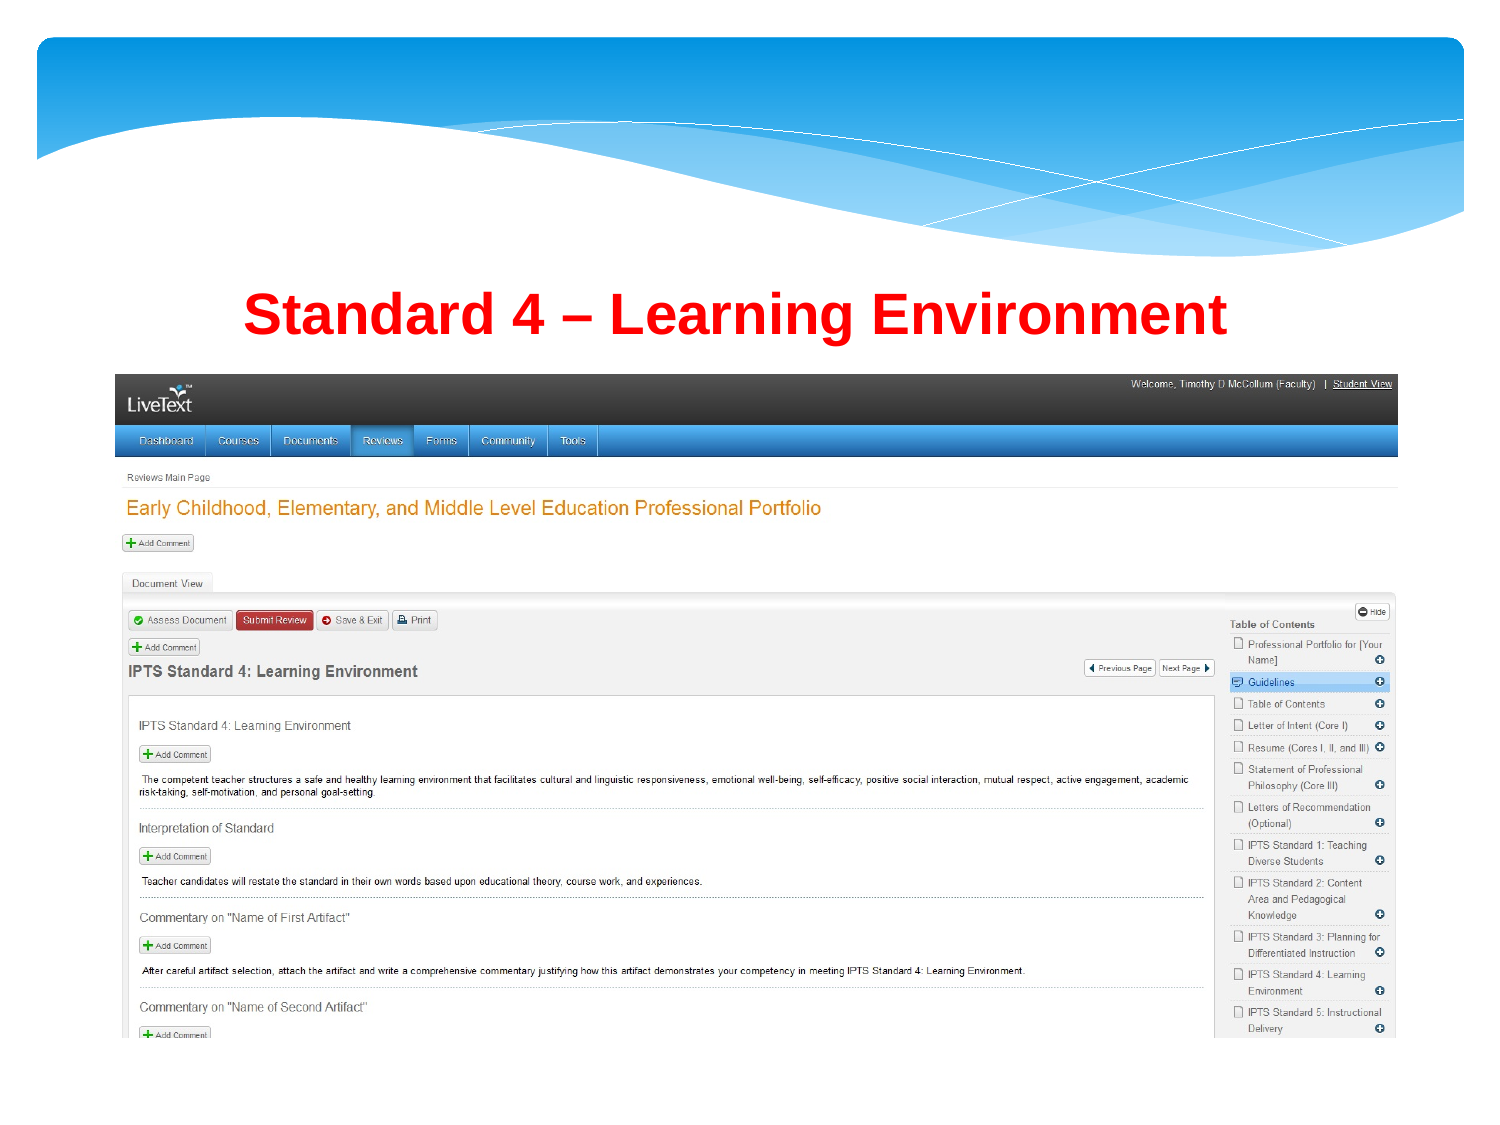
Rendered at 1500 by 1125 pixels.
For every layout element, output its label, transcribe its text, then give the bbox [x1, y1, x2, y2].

text_box Standard 4 – Learning Environment [228, 268, 1244, 354]
picture [115, 374, 1398, 1038]
